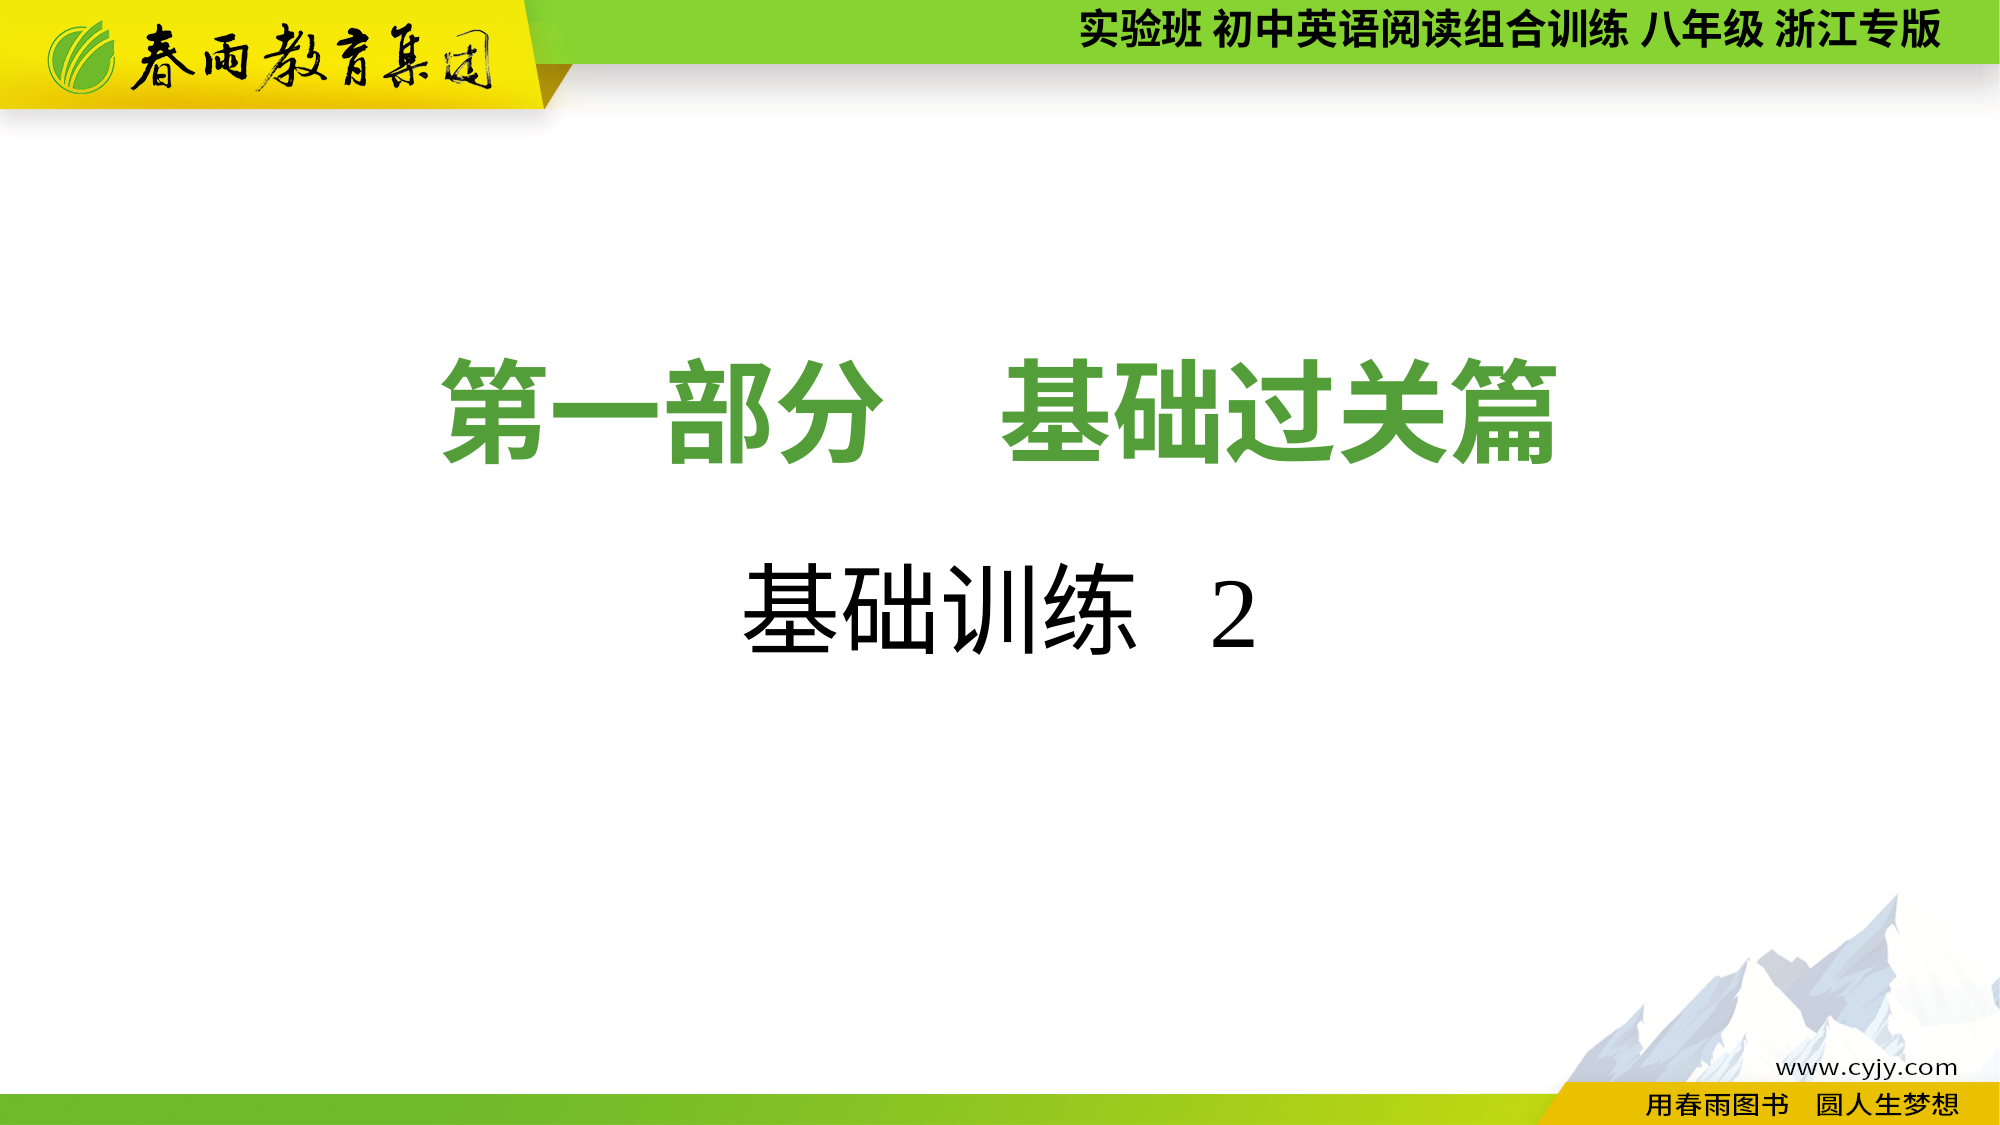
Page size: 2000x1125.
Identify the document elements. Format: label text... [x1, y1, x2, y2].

text_box 第一部分 基础过关篇 [54, 267, 1946, 479]
picture [0, 0, 2000, 1125]
text_box 基础训练 2 [54, 479, 1946, 675]
